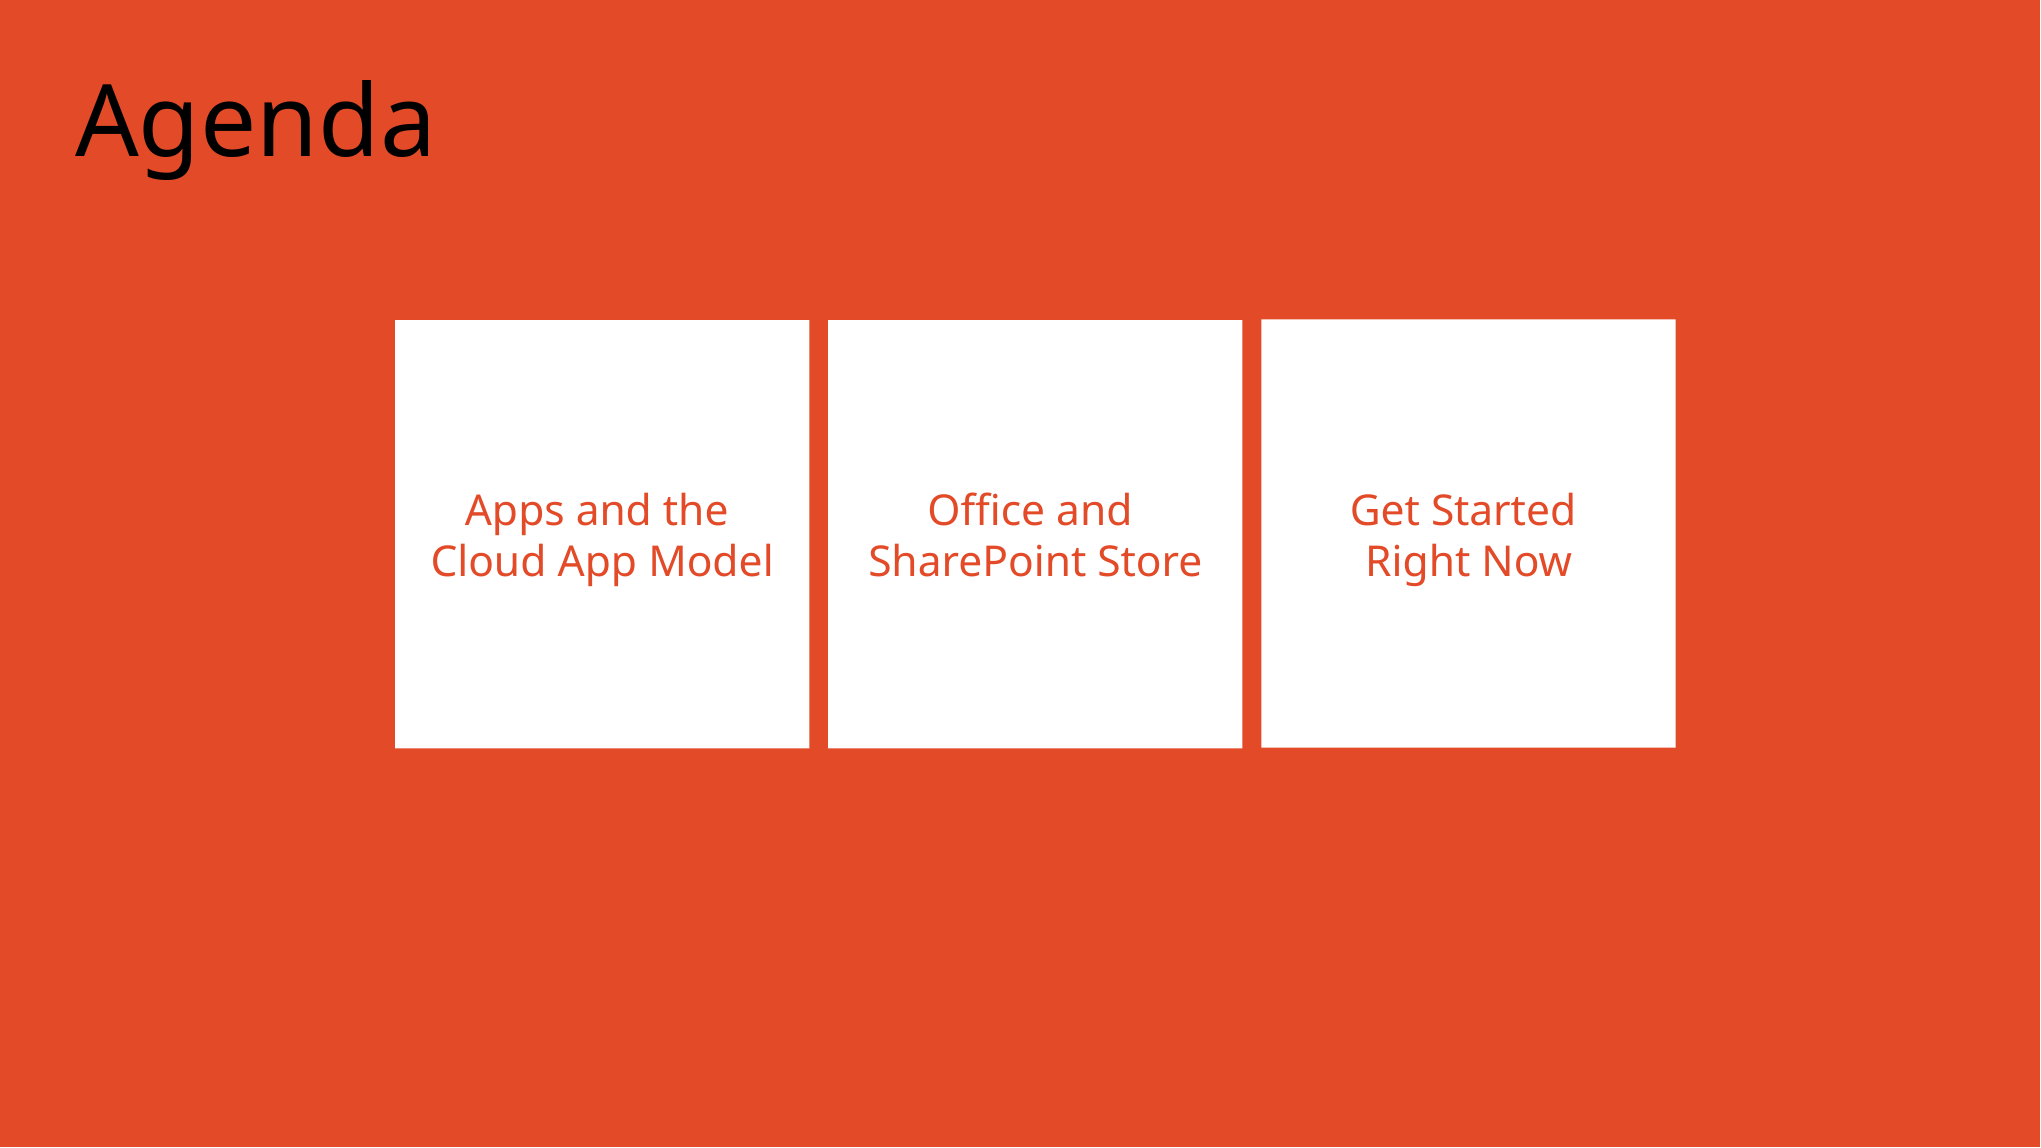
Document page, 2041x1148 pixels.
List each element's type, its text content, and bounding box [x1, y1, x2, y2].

text_box Get Started Right Now [1259, 317, 1678, 750]
text_box Apps and the Cloud App Model [393, 318, 811, 750]
title Agenda [45, 48, 1996, 199]
text_box Office and SharePoint Store [826, 318, 1244, 750]
